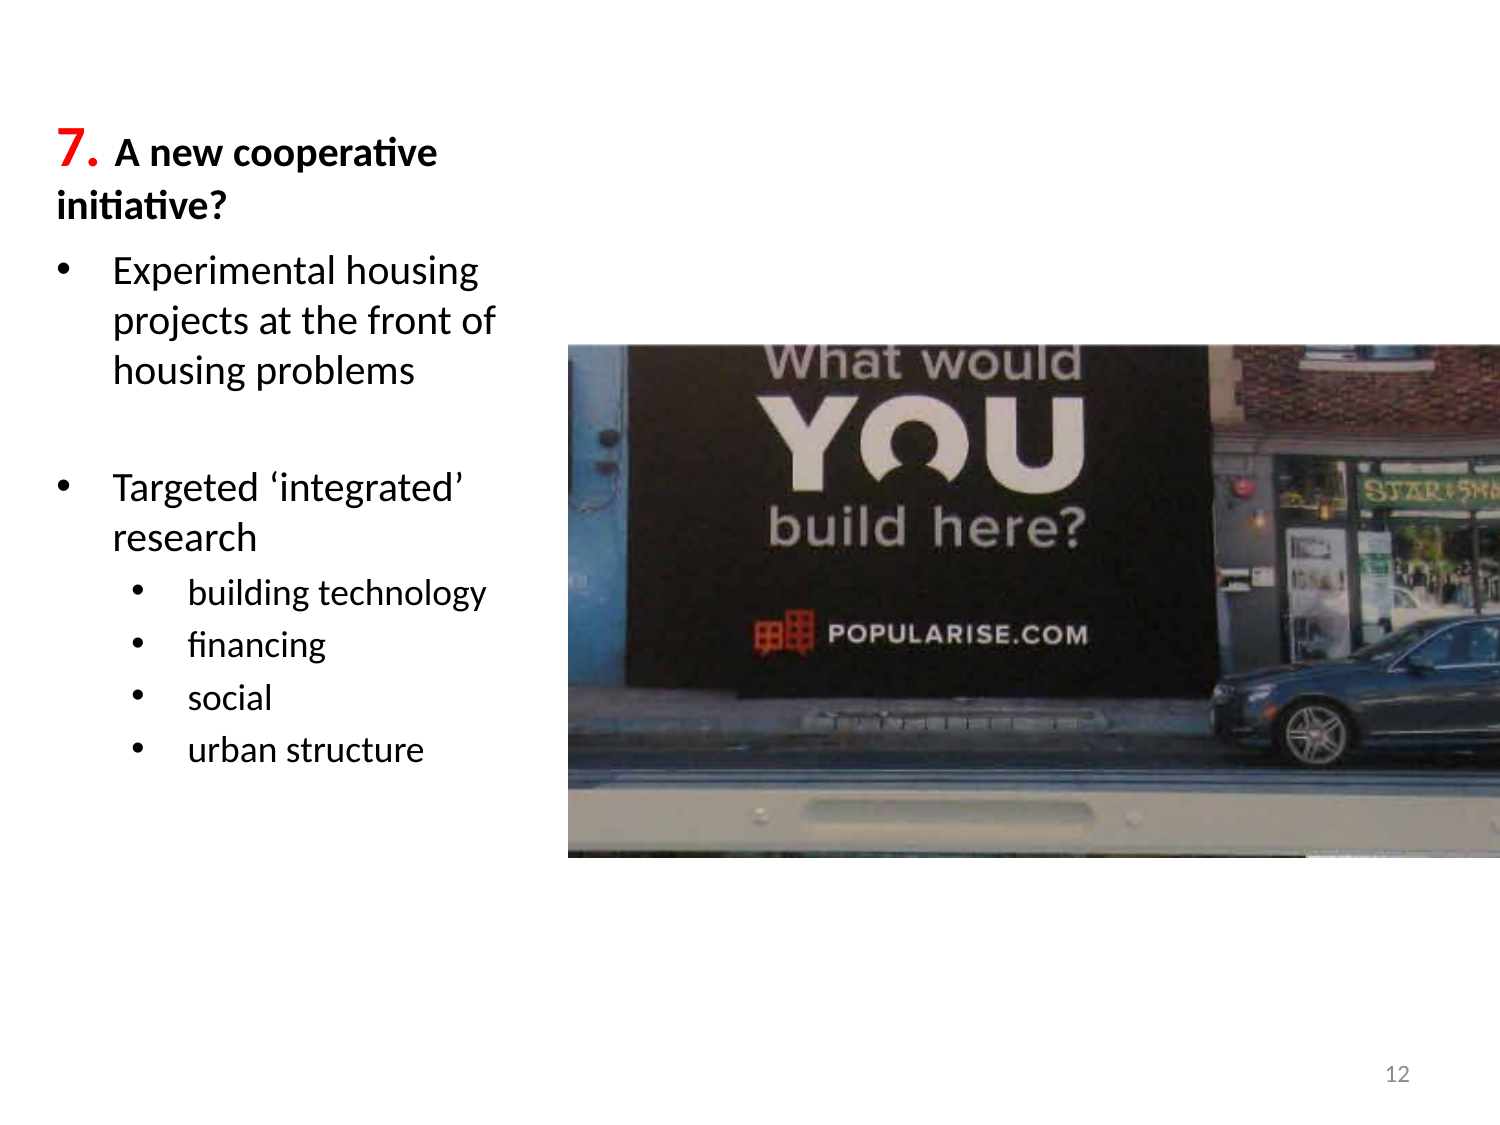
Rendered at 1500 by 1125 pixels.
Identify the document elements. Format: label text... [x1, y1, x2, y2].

slide_number 12 [1074, 1042, 1425, 1103]
list Experimental housing projects at the front of housing problems Targeted ‘integrated’ research building technology financing social urban structure [41, 235, 569, 1083]
title 7. A new cooperative initiative? [41, 44, 569, 235]
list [568, 343, 1500, 858]
